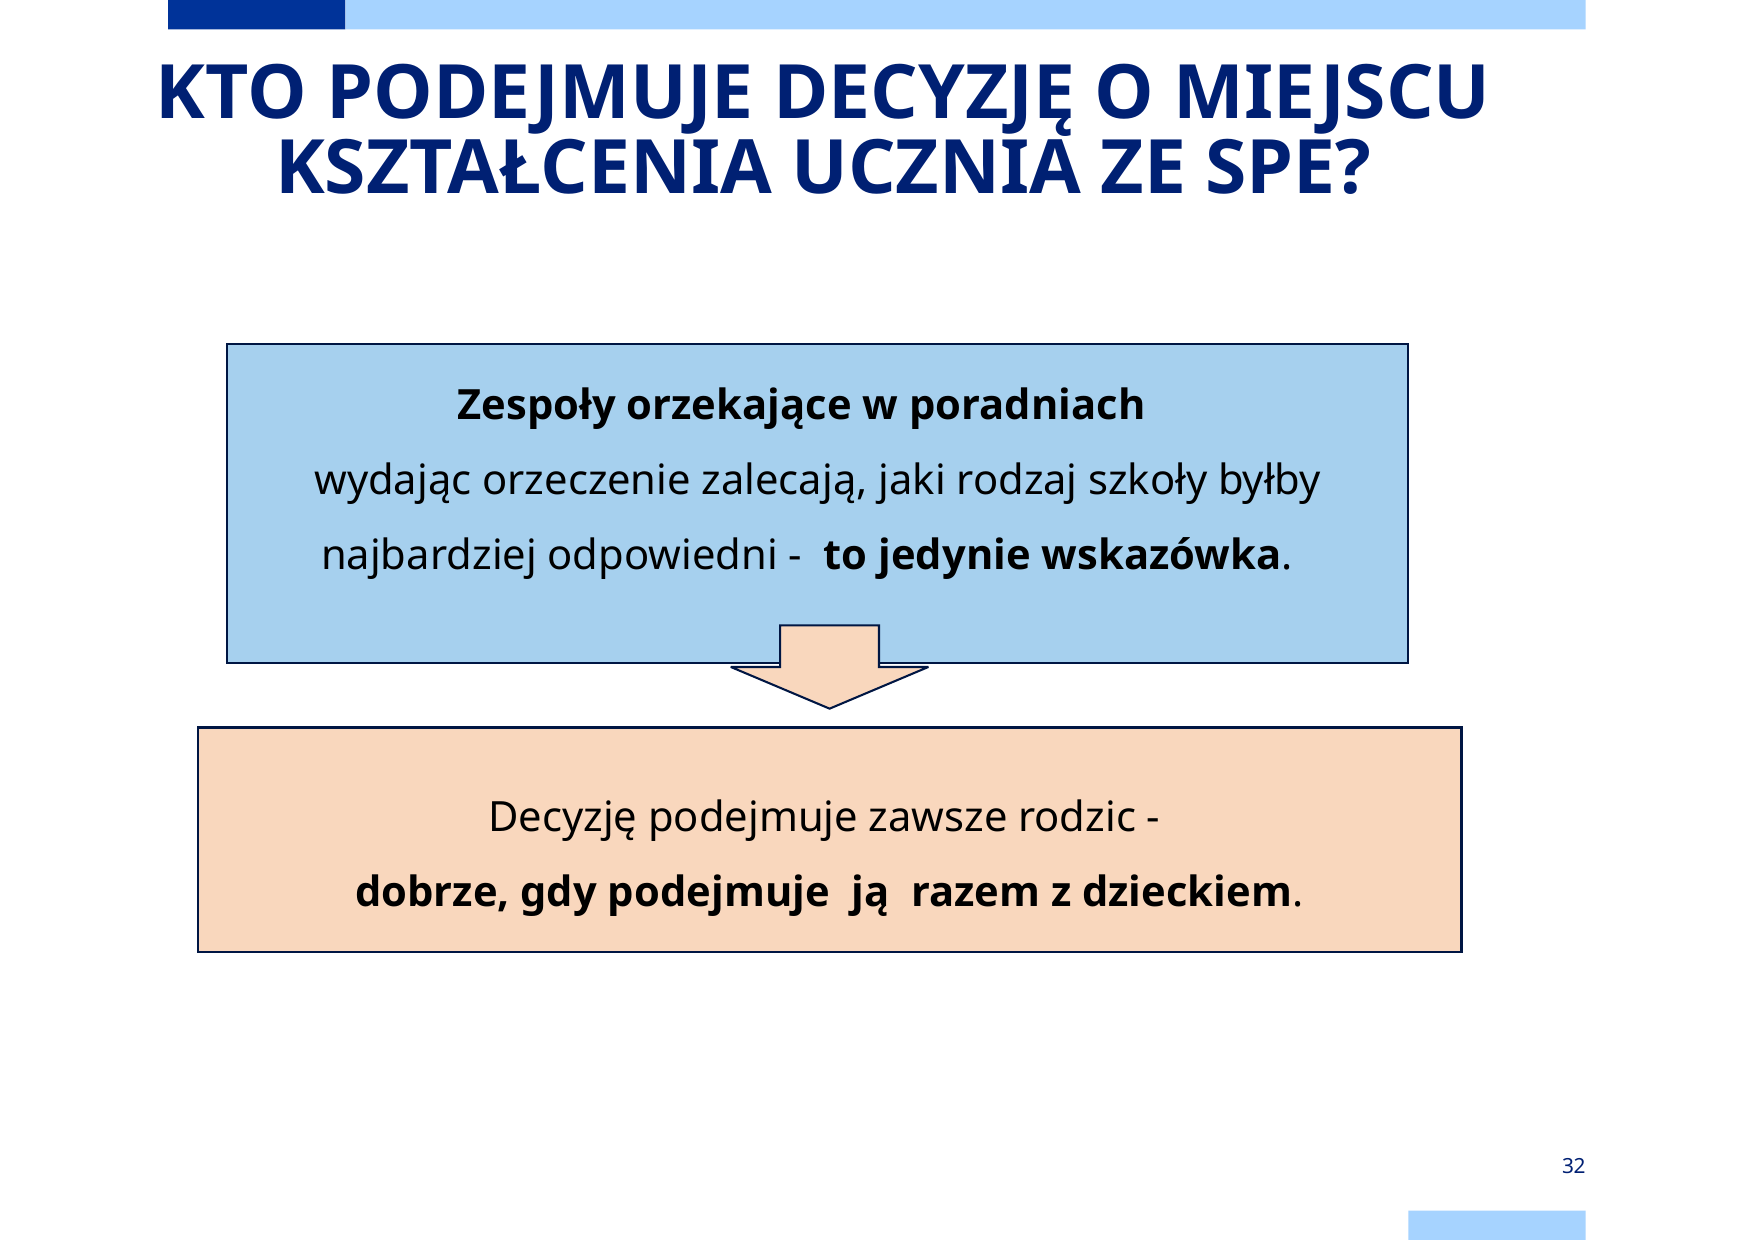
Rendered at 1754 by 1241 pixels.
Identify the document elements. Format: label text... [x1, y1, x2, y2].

text_box Zespoły orzekające w poradniach wydając orzeczenie zalecają, jaki rodzaj szkoły byłby najbardziej odpowiedni - to jedynie wskazówka. [226, 343, 1409, 625]
title KTO PODEJMUJE DECYZJĘ O MIEJSCU KSZTAŁCENIA UCZNIA ZE SPE? [61, 59, 1586, 325]
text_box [197, 625, 1462, 952]
slide_number 32 [1408, 1151, 1586, 1182]
